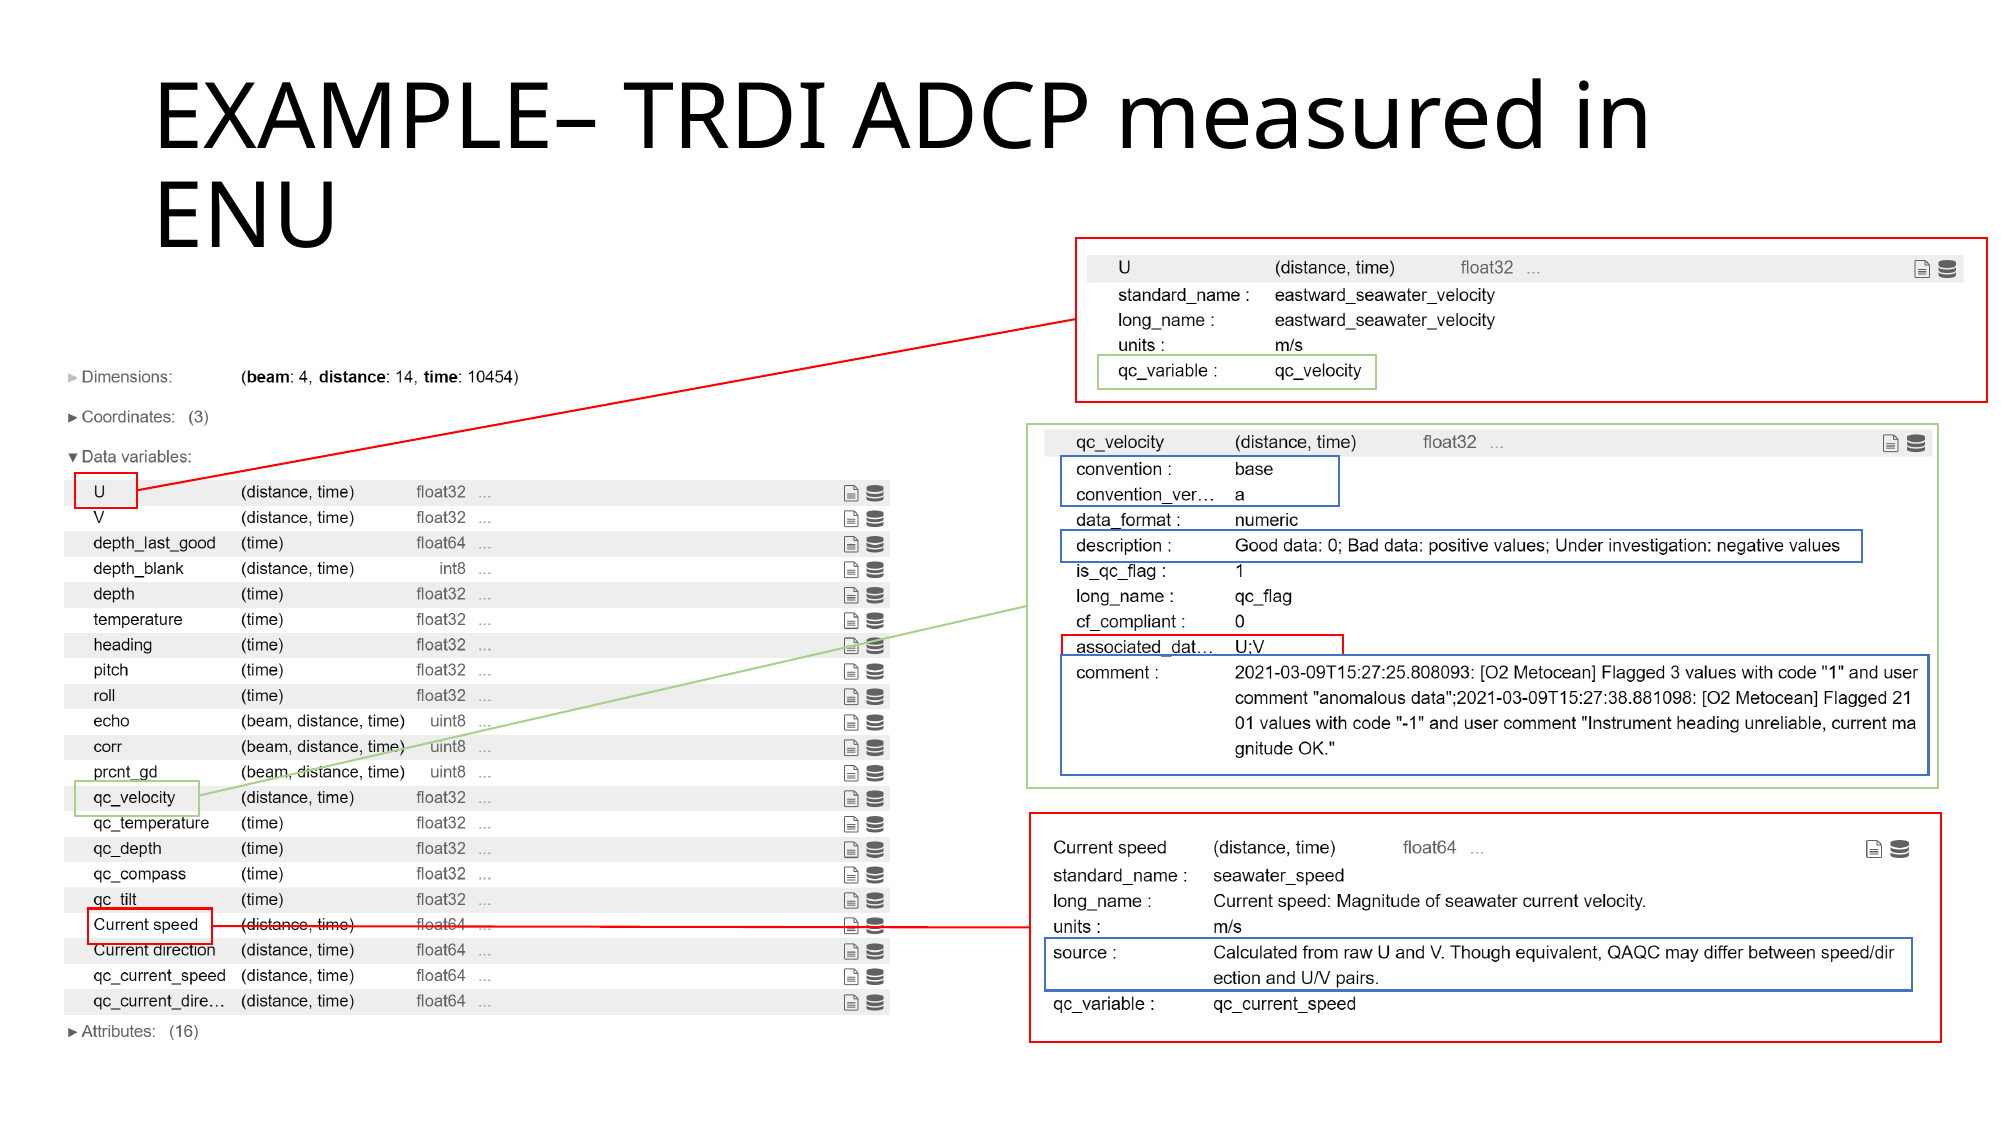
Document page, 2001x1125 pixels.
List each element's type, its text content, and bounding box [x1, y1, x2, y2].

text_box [87, 813, 1941, 1042]
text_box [74, 238, 1988, 508]
picture [52, 347, 924, 1066]
title EXAMPLE– TRDI ADCP measured in ENU [137, 59, 1863, 238]
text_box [74, 508, 1938, 816]
